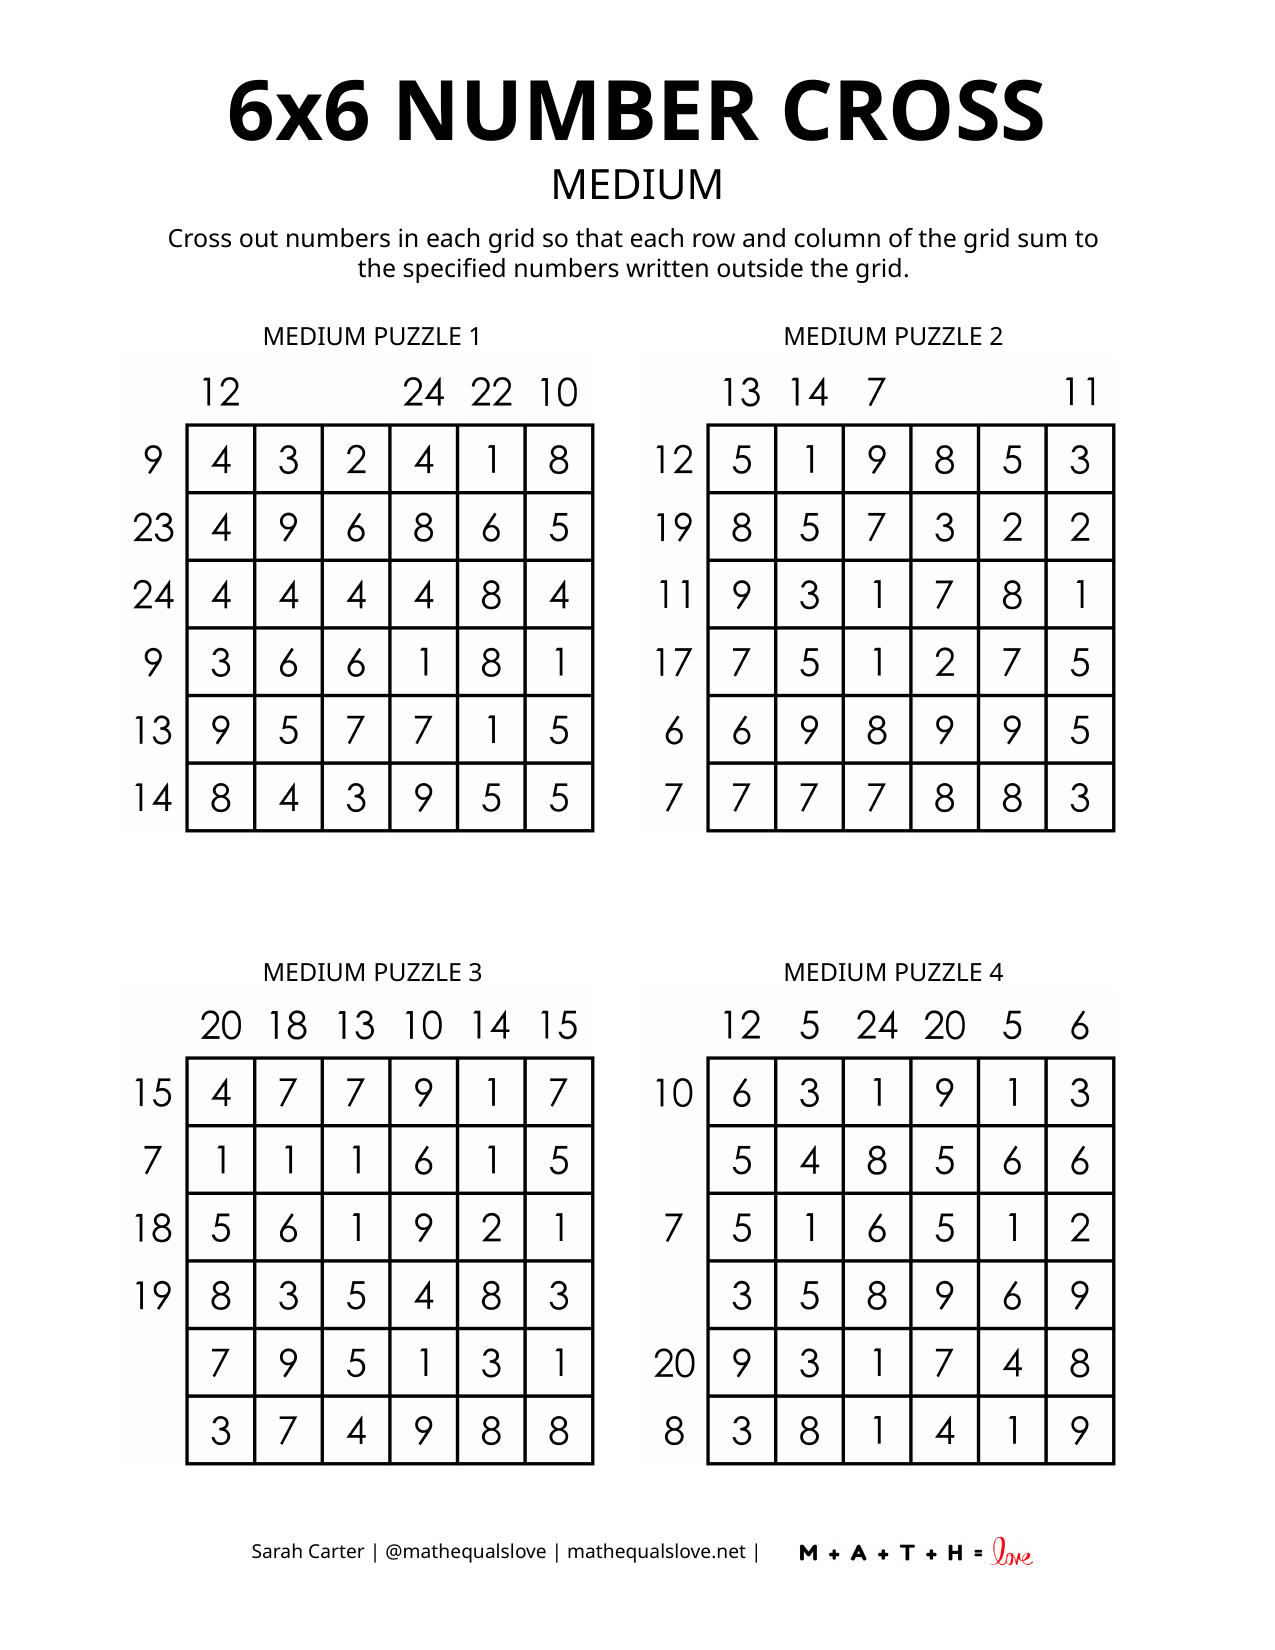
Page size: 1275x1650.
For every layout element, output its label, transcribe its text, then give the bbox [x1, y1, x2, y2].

picture [790, 1534, 1039, 1569]
text_box MEDIUM PUZZLE 2 [654, 320, 1134, 372]
text_box Sarah Carter | @mathequalslove | mathequalslove.net | [236, 1532, 1071, 1570]
picture [116, 986, 597, 1468]
picture [636, 986, 1118, 1468]
picture [116, 353, 597, 834]
picture [636, 353, 1118, 834]
text_box 6x6 NUMBER CROSS MEDIUM [77, 50, 1198, 214]
text_box MEDIUM PUZZLE 3 [133, 956, 613, 1007]
text_box Cross out numbers in each grid so that each row and column of the grid sum to the specified numbers written outside the grid. [0, 214, 1275, 290]
text_box MEDIUM PUZZLE 1 [133, 320, 613, 372]
text_box MEDIUM PUZZLE 4 [654, 956, 1134, 1007]
